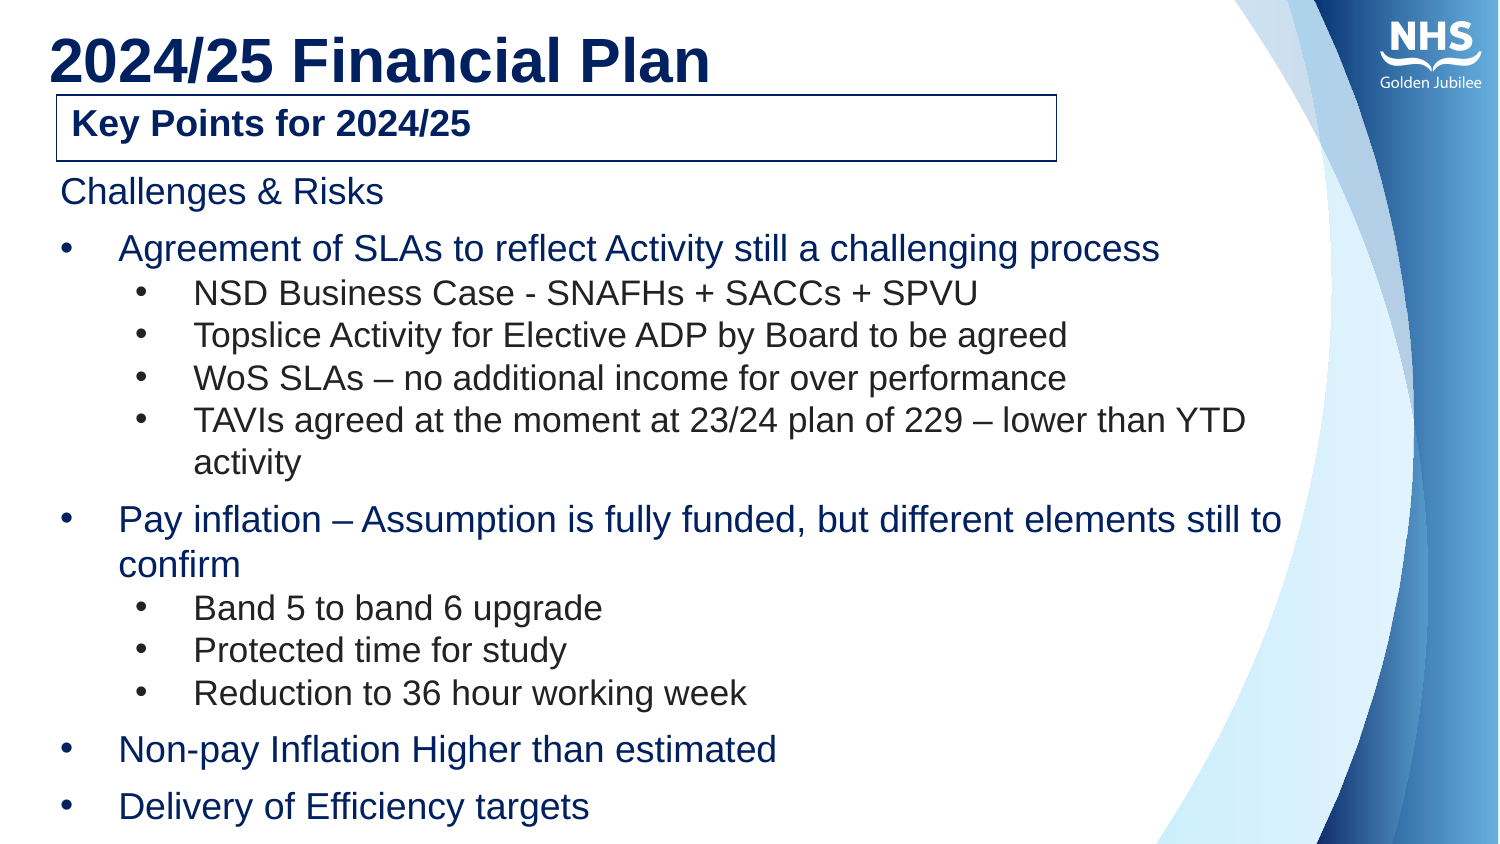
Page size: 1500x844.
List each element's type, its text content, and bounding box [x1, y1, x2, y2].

table_header Key Points for 2024/25 [57, 96, 1056, 160]
picture [1380, 21, 1482, 92]
title 2024/25 Financial Plan [49, 23, 1064, 95]
text_box Challenges & Risks Agreement of SLAs to reflect Activity still a challenging process NSD Business Case - SNAFHs + SACCs + SPVU Topslice Activity for Elective ADP by Board to be agreed WoS SLAs – no additional income for over performance TAVIs agreed at the moment at 23/24 plan of 229 – lower than YTD activity Pay inflation – Assumption is fully funded, but different elements still to confirm Band 5 to band 6 upgrade Protected time for study Reduction to 36 hour working week Non-pay Inflation Higher than estimated Delivery of Efficiency targets [43, 166, 1334, 790]
